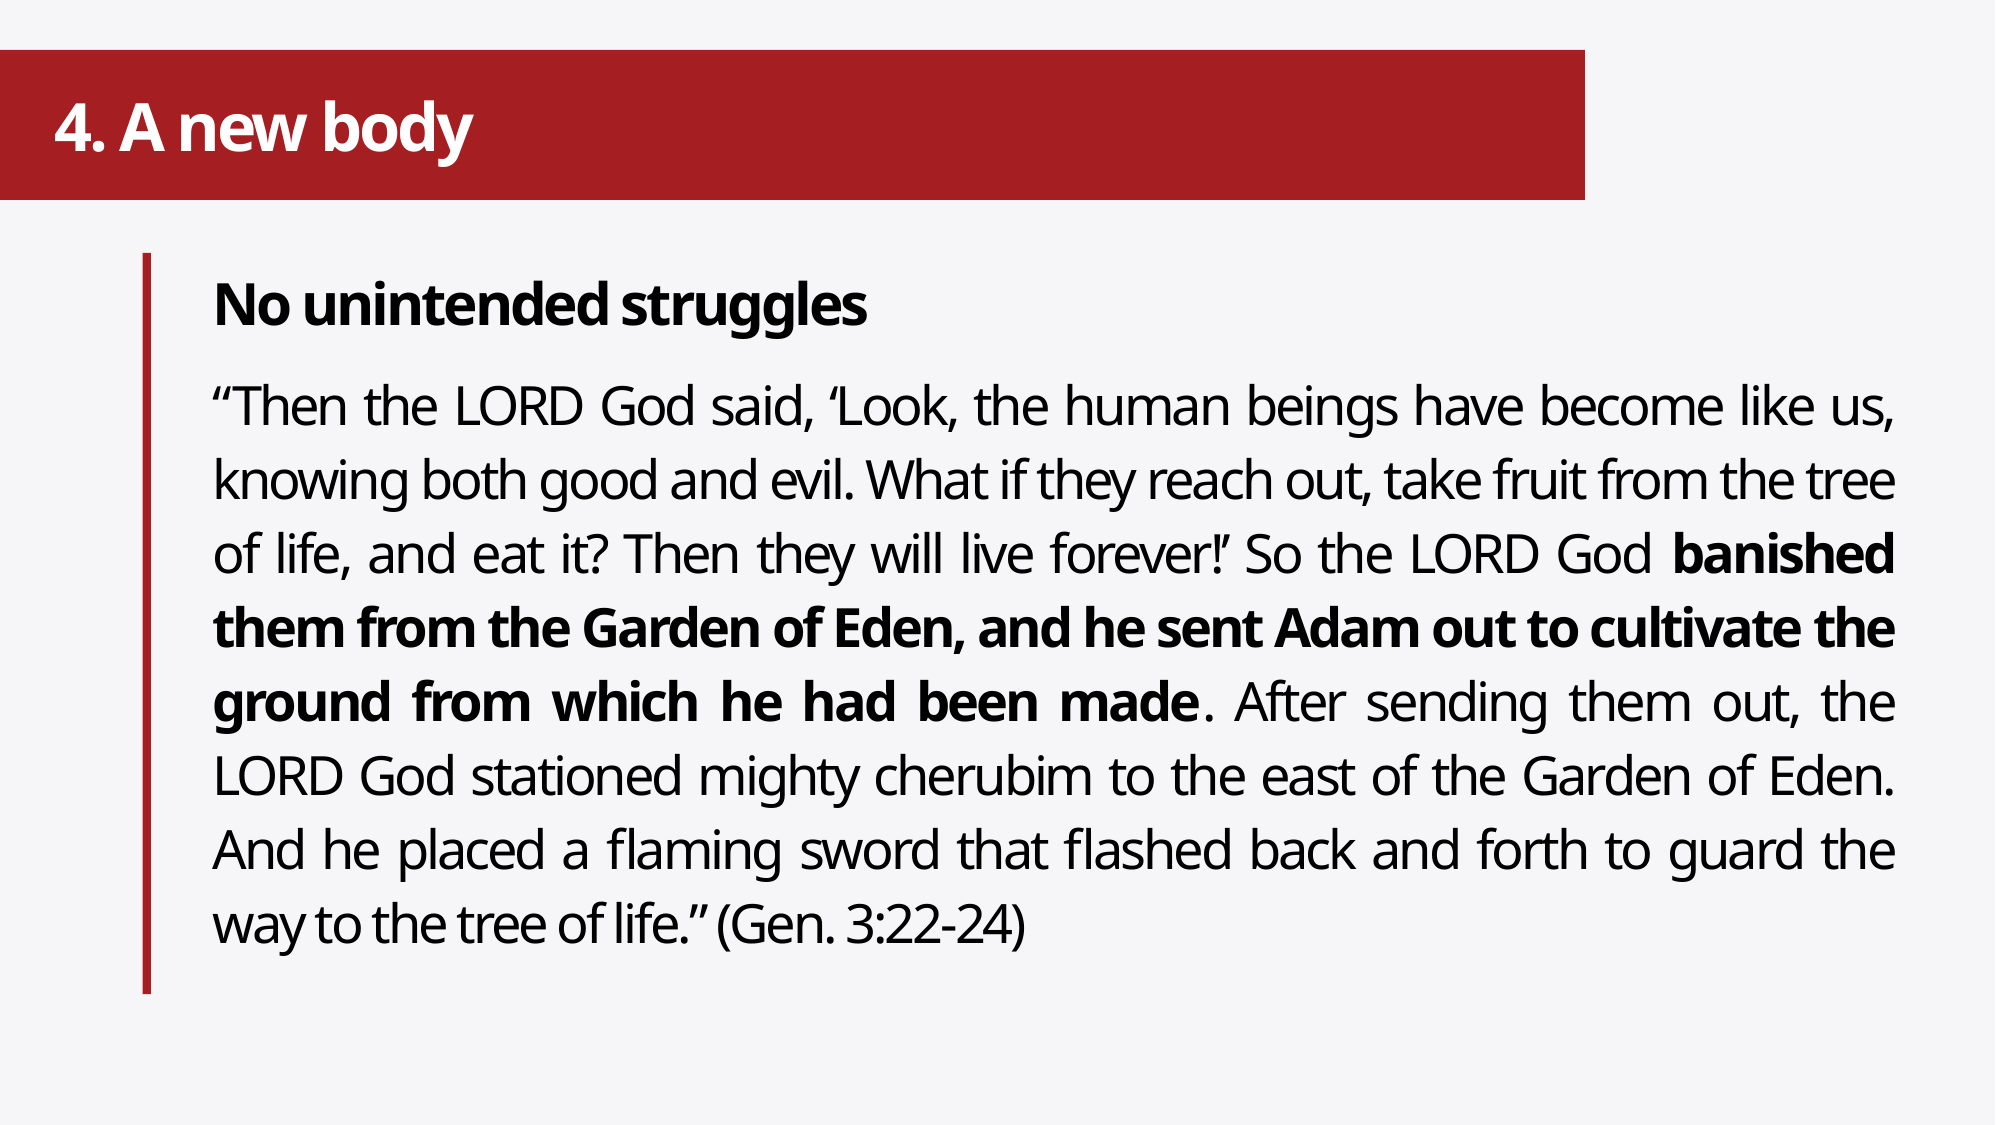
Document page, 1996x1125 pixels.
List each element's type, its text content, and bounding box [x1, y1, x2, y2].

subtitle No unintended struggles “Then the LORD God said, ‘Look, the human beings have become like us, knowing both good and evil. What if they reach out, take fruit from the tree of life, and eat it? Then they will live forever!’ So the LORD God banished them from the Garden of Eden, and he sent Adam out to cultivate the ground from which he had been made. After sending them out, the LORD God stationed mighty cherubim to the east of the Garden of Eden. And he placed a flaming sword that flashed back and forth to guard the way to the tree of life.” (Gen. 3:22-24) [197, 249, 1910, 1000]
title 4. A new body [39, 62, 1836, 188]
